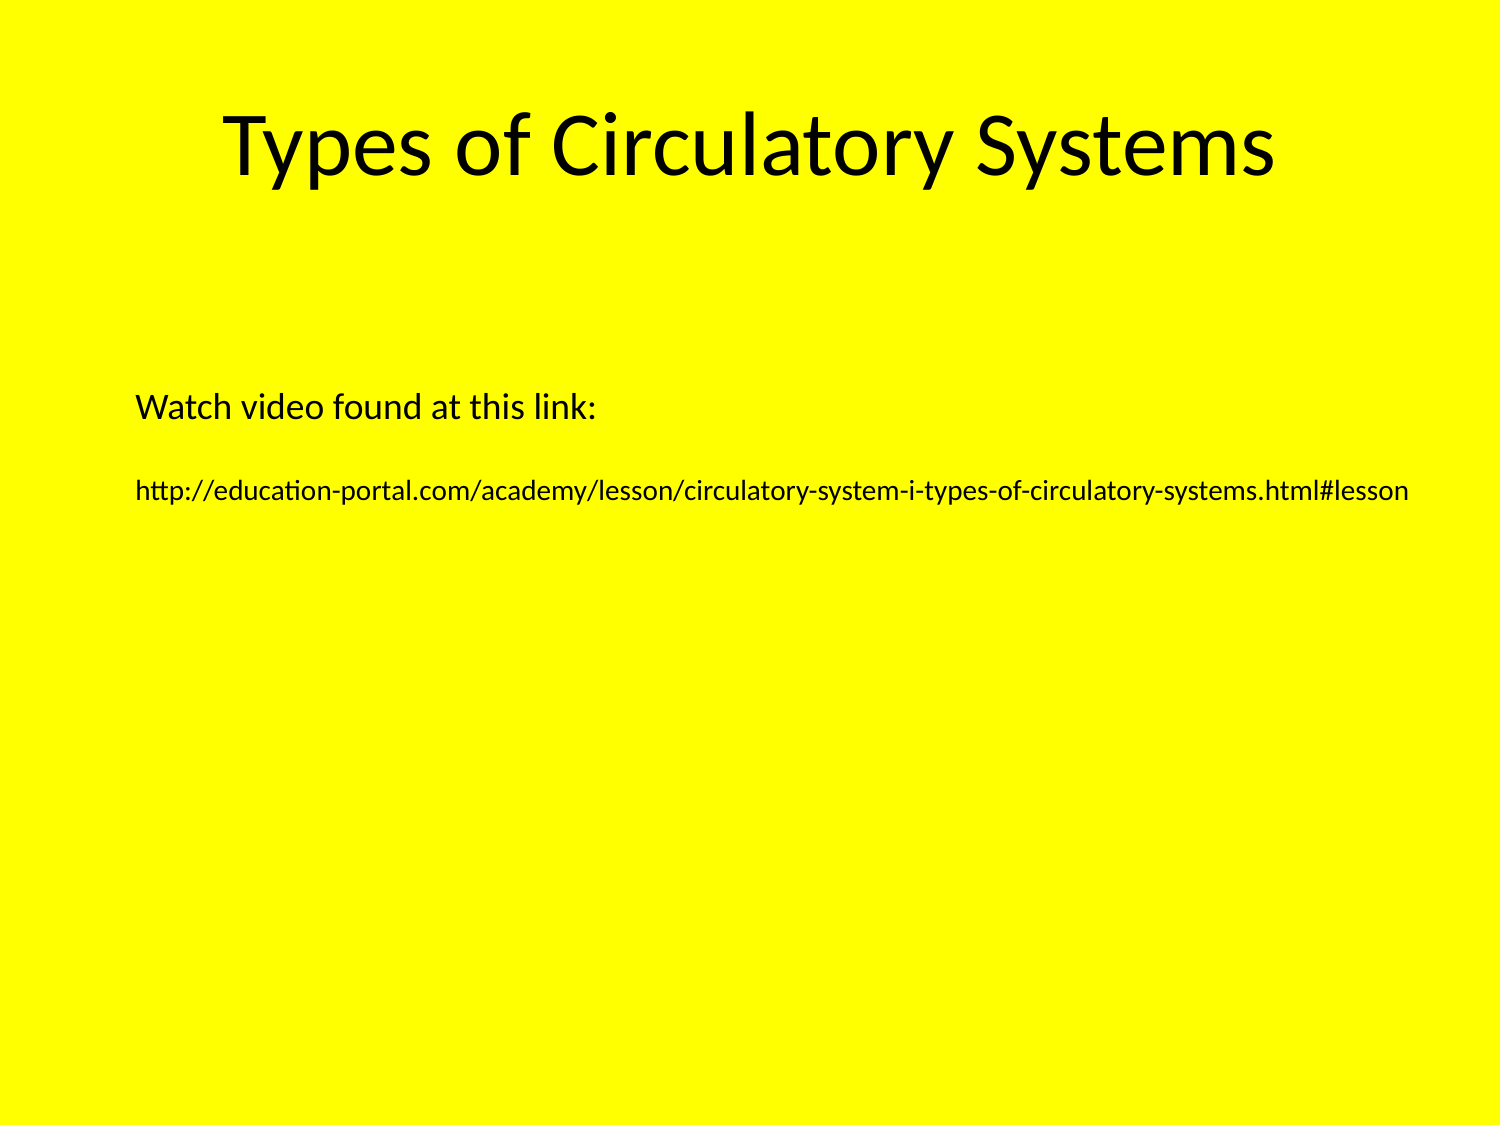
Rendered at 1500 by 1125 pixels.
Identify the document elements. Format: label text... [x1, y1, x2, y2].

text_box Watch video found at this link: http://education-portal.com/academy/lesson/circulatory-system-i-types-of-circulatory-systems.html#lesson [120, 374, 1425, 514]
title Types of Circulatory Systems [75, 45, 1425, 233]
